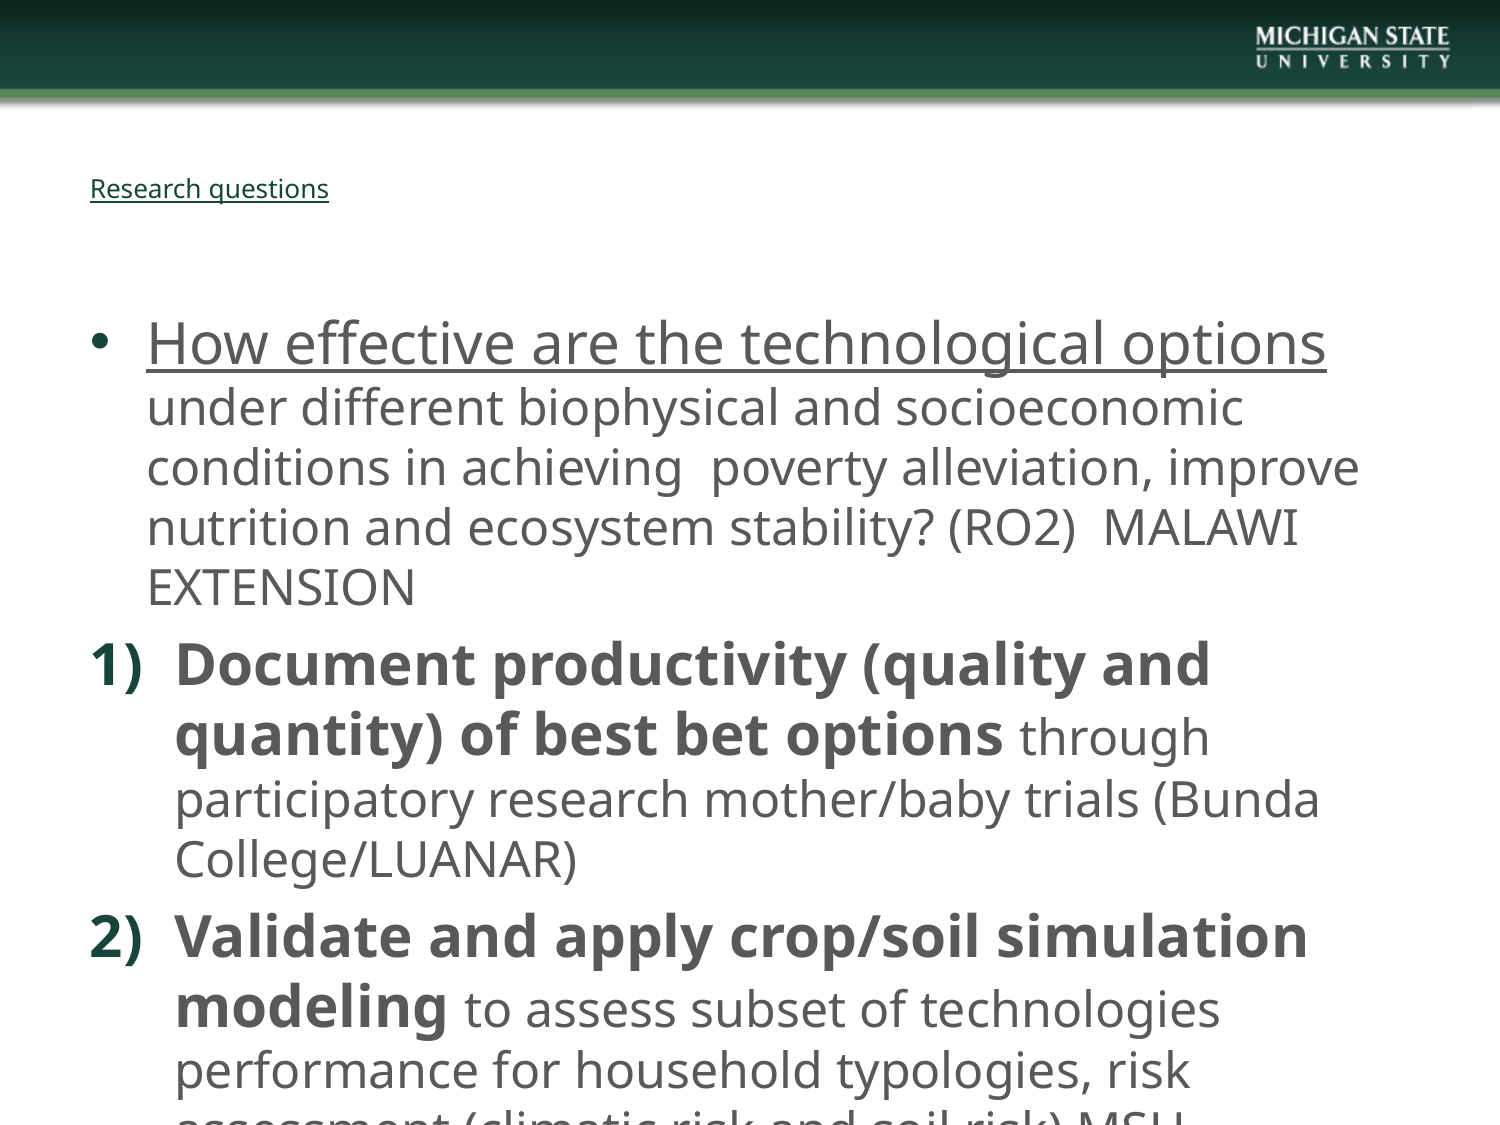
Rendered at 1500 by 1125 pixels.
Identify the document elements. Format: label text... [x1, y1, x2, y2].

title Research questions [75, 165, 1425, 245]
picture [0, 0, 1500, 110]
list How effective are the technological options under different biophysical and socioeconomic conditions in achieving poverty alleviation, improve nutrition and ecosystem stability? (RO2) MALAWI EXTENSION Document productivity (quality and quantity) of best bet options through participatory research mother/baby trials (Bunda College/LUANAR) Validate and apply crop/soil simulation modeling to assess subset of technologies performance for household typologies, risk assessment (climatic risk and soil risk) MSU [75, 298, 1425, 966]
